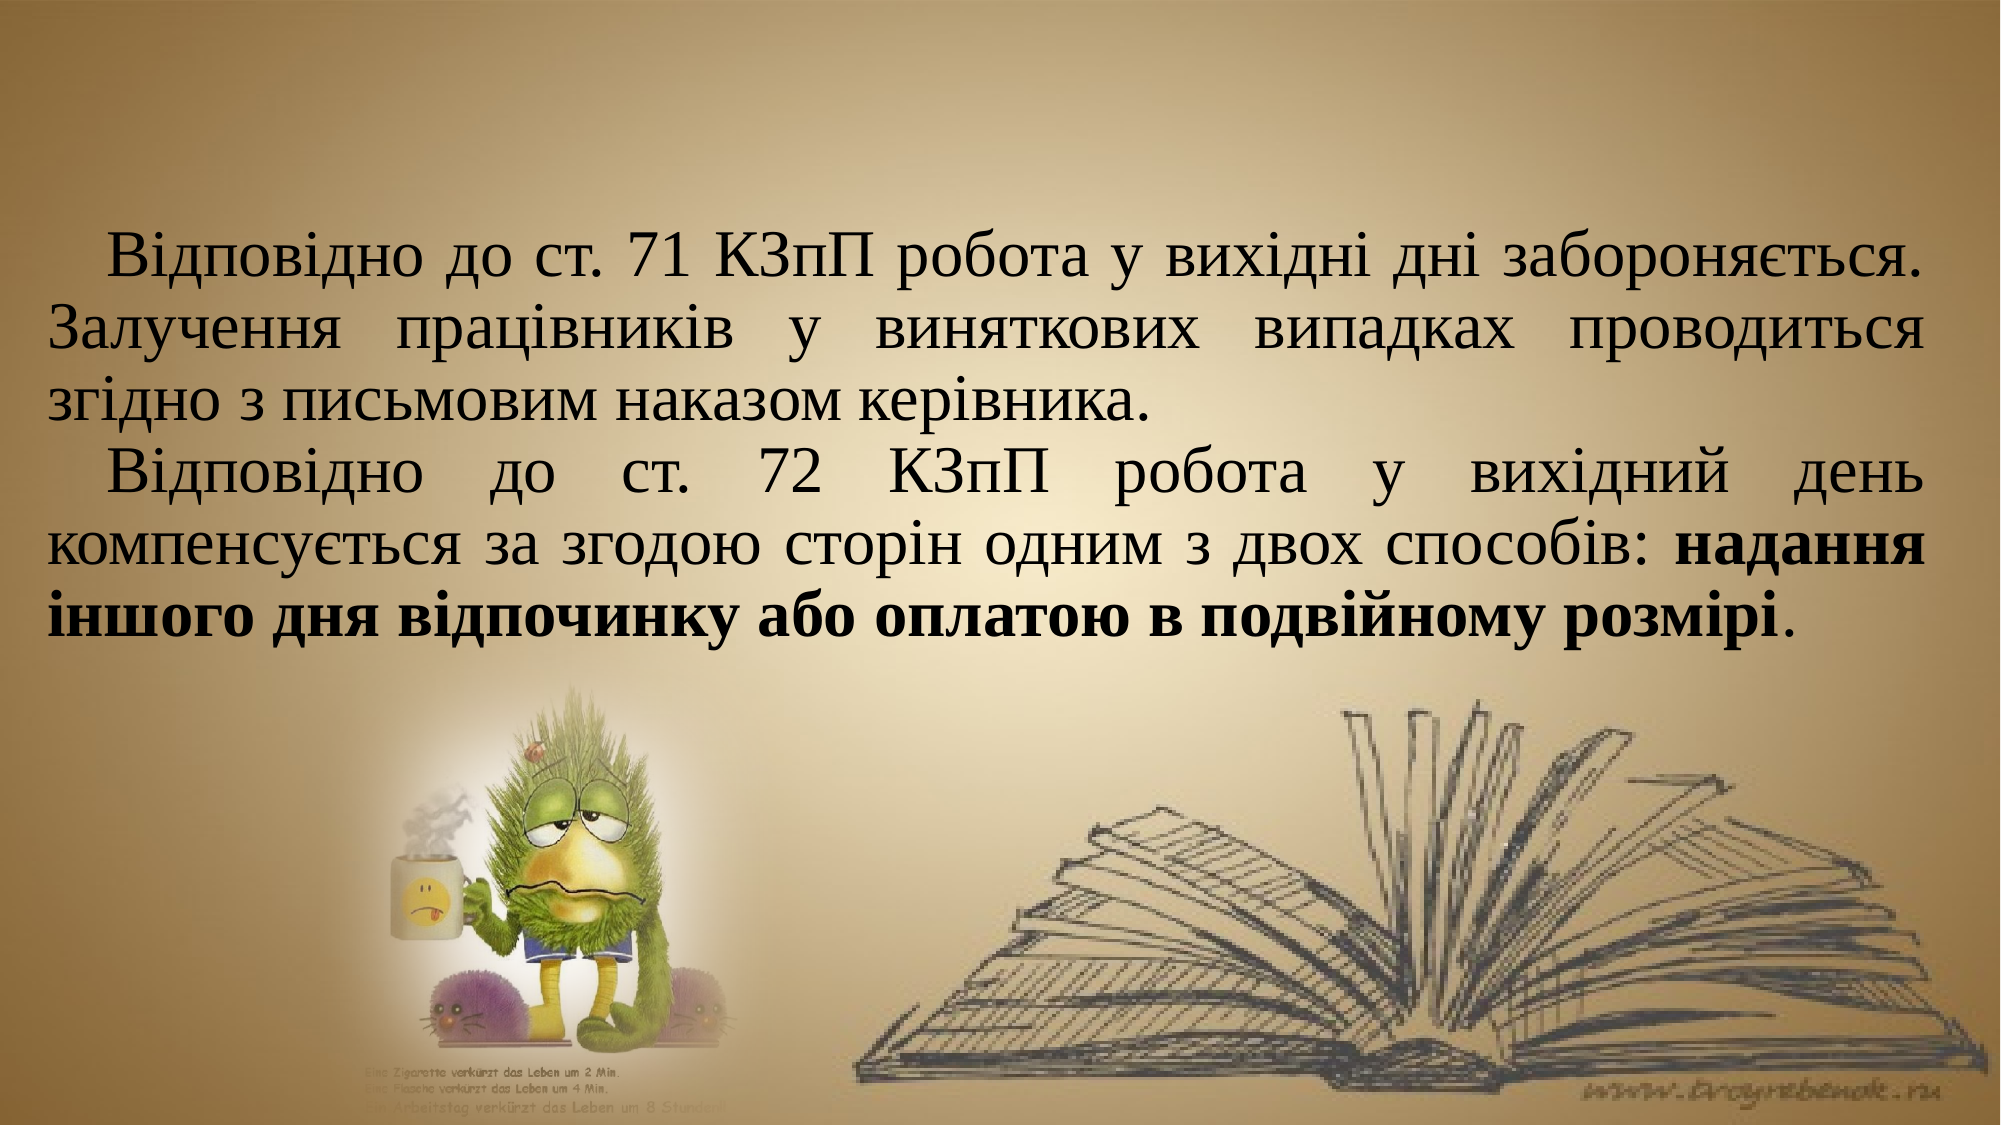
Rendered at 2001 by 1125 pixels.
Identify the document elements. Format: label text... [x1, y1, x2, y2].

list Відповідно до ст. 71 КЗпП робота у вихідні дні забороняється. Залучення працівників у виняткових випадках проводиться згідно з письмовим наказом керівника. Відповідно до ст. 72 КЗпП робота у вихідний день компенсується за згодою сторін одним з двох способів: надання іншого дня відпочинку або оплатою в подвійному розмірі. [32, 211, 1942, 1080]
picture [0, 0, 2001, 1125]
